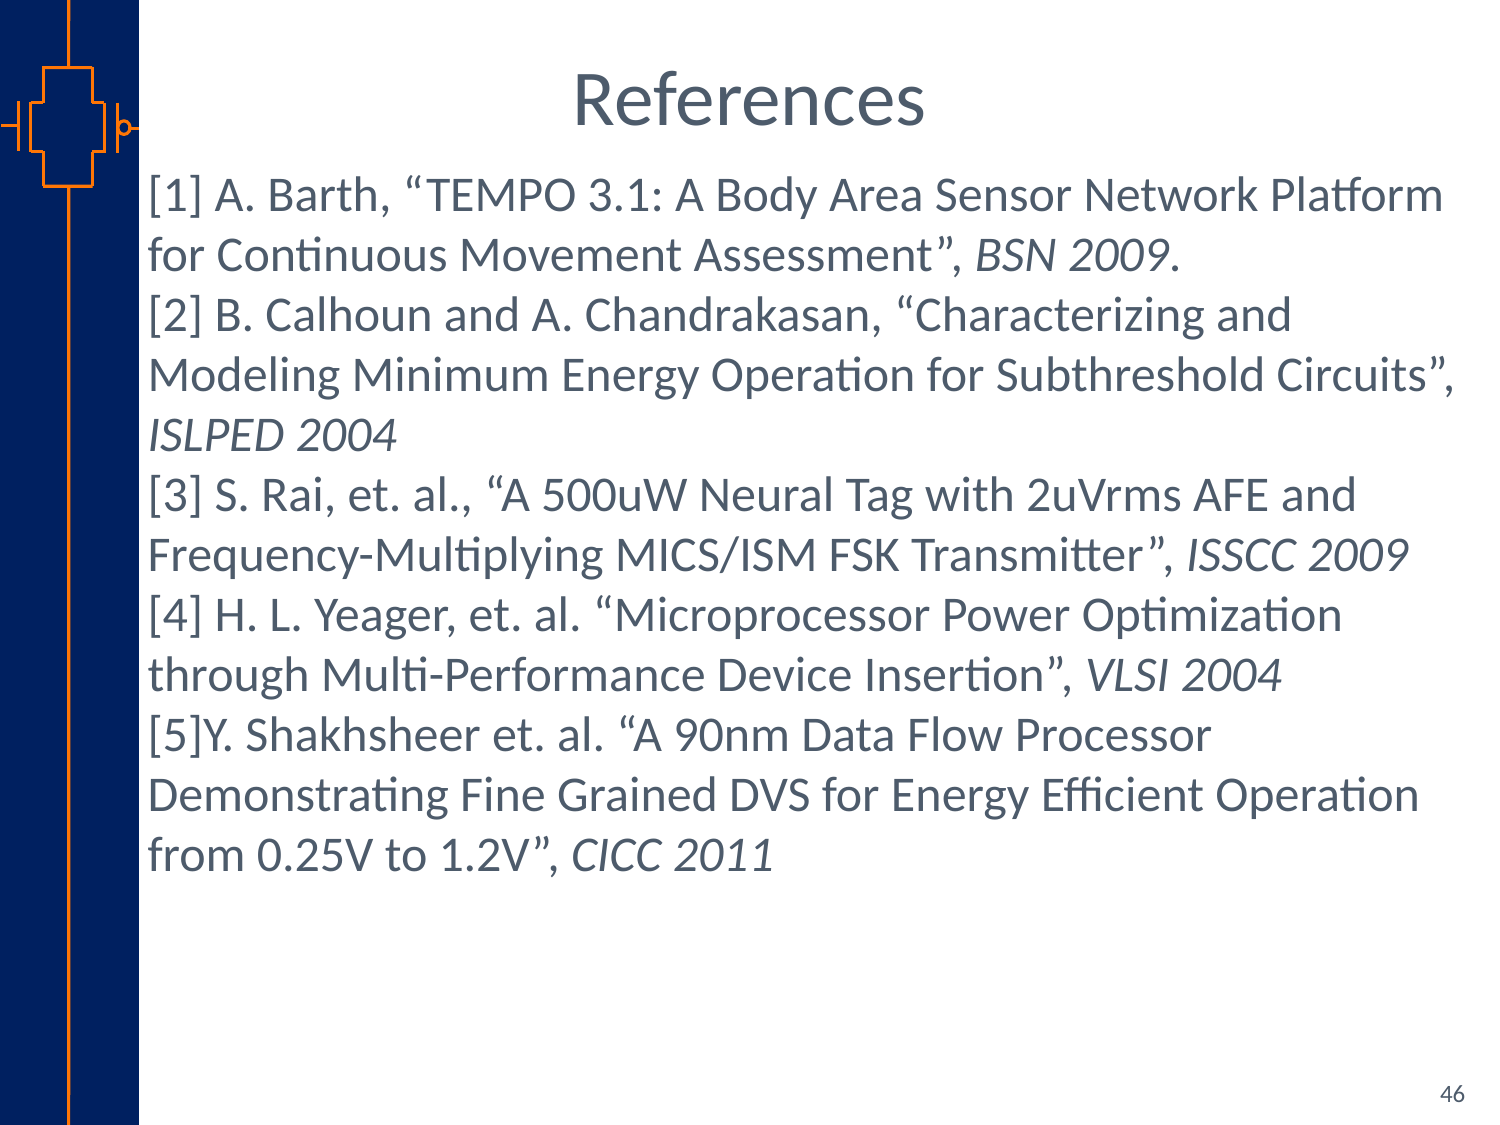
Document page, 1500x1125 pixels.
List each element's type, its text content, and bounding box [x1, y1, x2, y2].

text_box References [0, 38, 1500, 149]
text_box [1] A. Barth, “TEMPO 3.1: A Body Area Sensor Network Platform for Continuous Movement Assessment”, BSN 2009. [2] B. Calhoun and A. Chandrakasan, “Characterizing and Modeling Minimum Energy Operation for Subthreshold Circuits”, ISLPED 2004 [3] S. Rai, et. al., “A 500uW Neural Tag with 2uVrms AFE and Frequency-Multiplying MICS/ISM FSK Transmitter”, ISSCC 2009 [4] H. L. Yeager, et. al. “Microprocessor Power Optimization through Multi-Performance Device Insertion”, VLSI 2004 [5]Y. Shakhsheer et. al. “A 90nm Data Flow Processor Demonstrating Fine Grained DVS for Energy Efficient Operation from 0.25V to 1.2V”, CICC 2011 [132, 154, 1494, 949]
slide_number 46 [1425, 1062, 1488, 1123]
